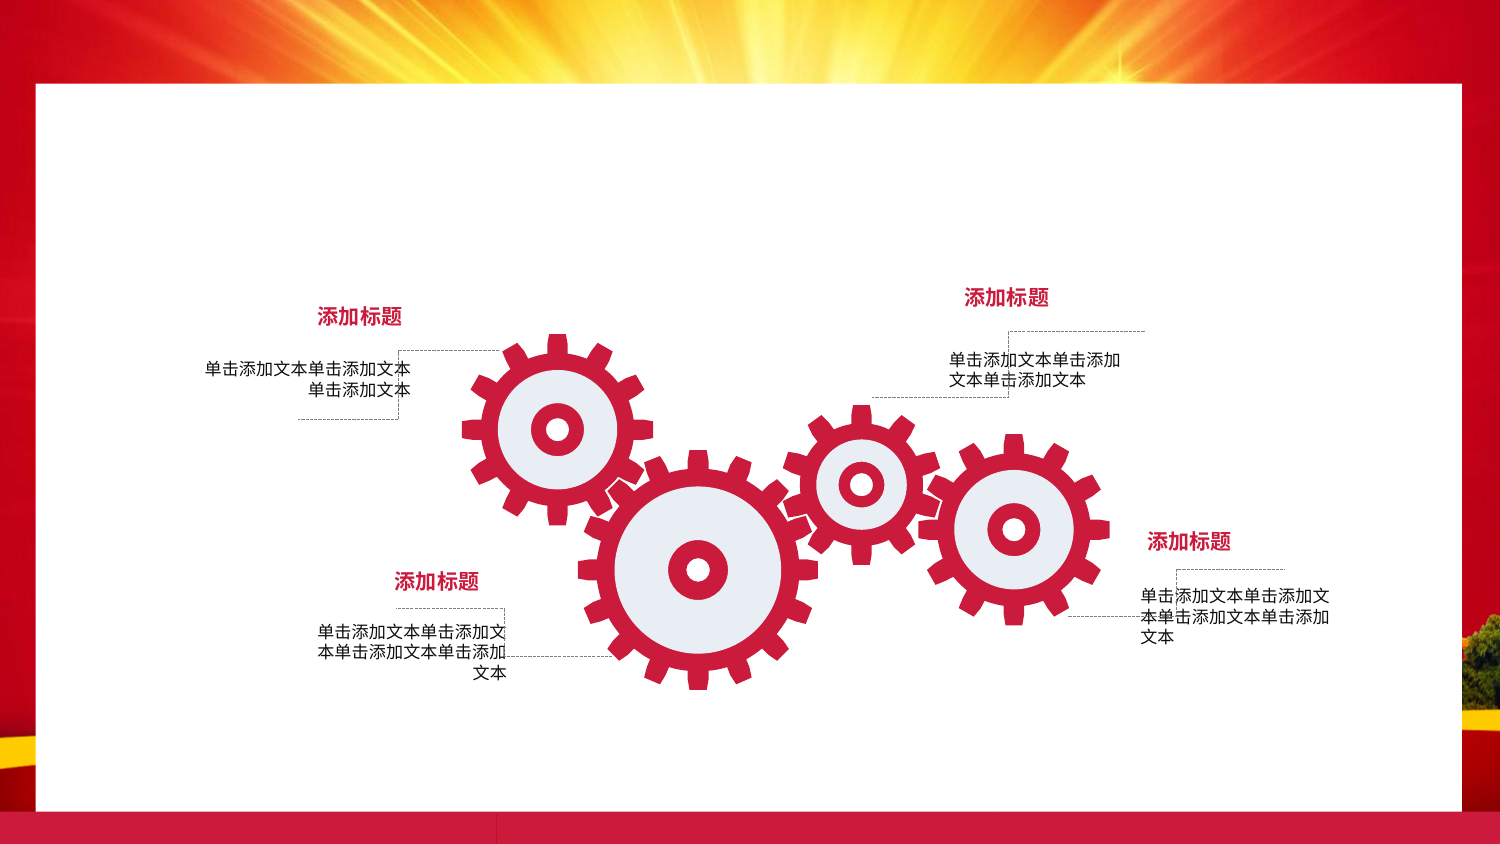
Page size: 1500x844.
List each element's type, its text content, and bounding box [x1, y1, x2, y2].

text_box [461, 334, 654, 526]
text_box [997, 811, 1500, 844]
picture [0, 0, 1500, 811]
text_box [918, 434, 1110, 626]
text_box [298, 350, 500, 420]
text_box 添加标题 [284, 299, 437, 334]
text_box 添加标题 [931, 280, 1083, 314]
text_box [496, 811, 997, 844]
text_box 单击添加文本单击添加文本单击添加文本 [195, 344, 421, 404]
text_box [0, 811, 496, 844]
text_box 添加标题 [385, 564, 538, 598]
text_box 添加标题 [1138, 524, 1291, 559]
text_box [872, 331, 1145, 398]
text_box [395, 608, 613, 657]
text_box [782, 405, 941, 565]
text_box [1068, 569, 1286, 617]
text_box 单击添加文本单击添加文本单击添加文本单击添加文本 [1131, 571, 1344, 652]
text_box 单击添加文本单击添加文本单击添加文本单击添加文本 [303, 607, 516, 688]
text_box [577, 450, 818, 690]
